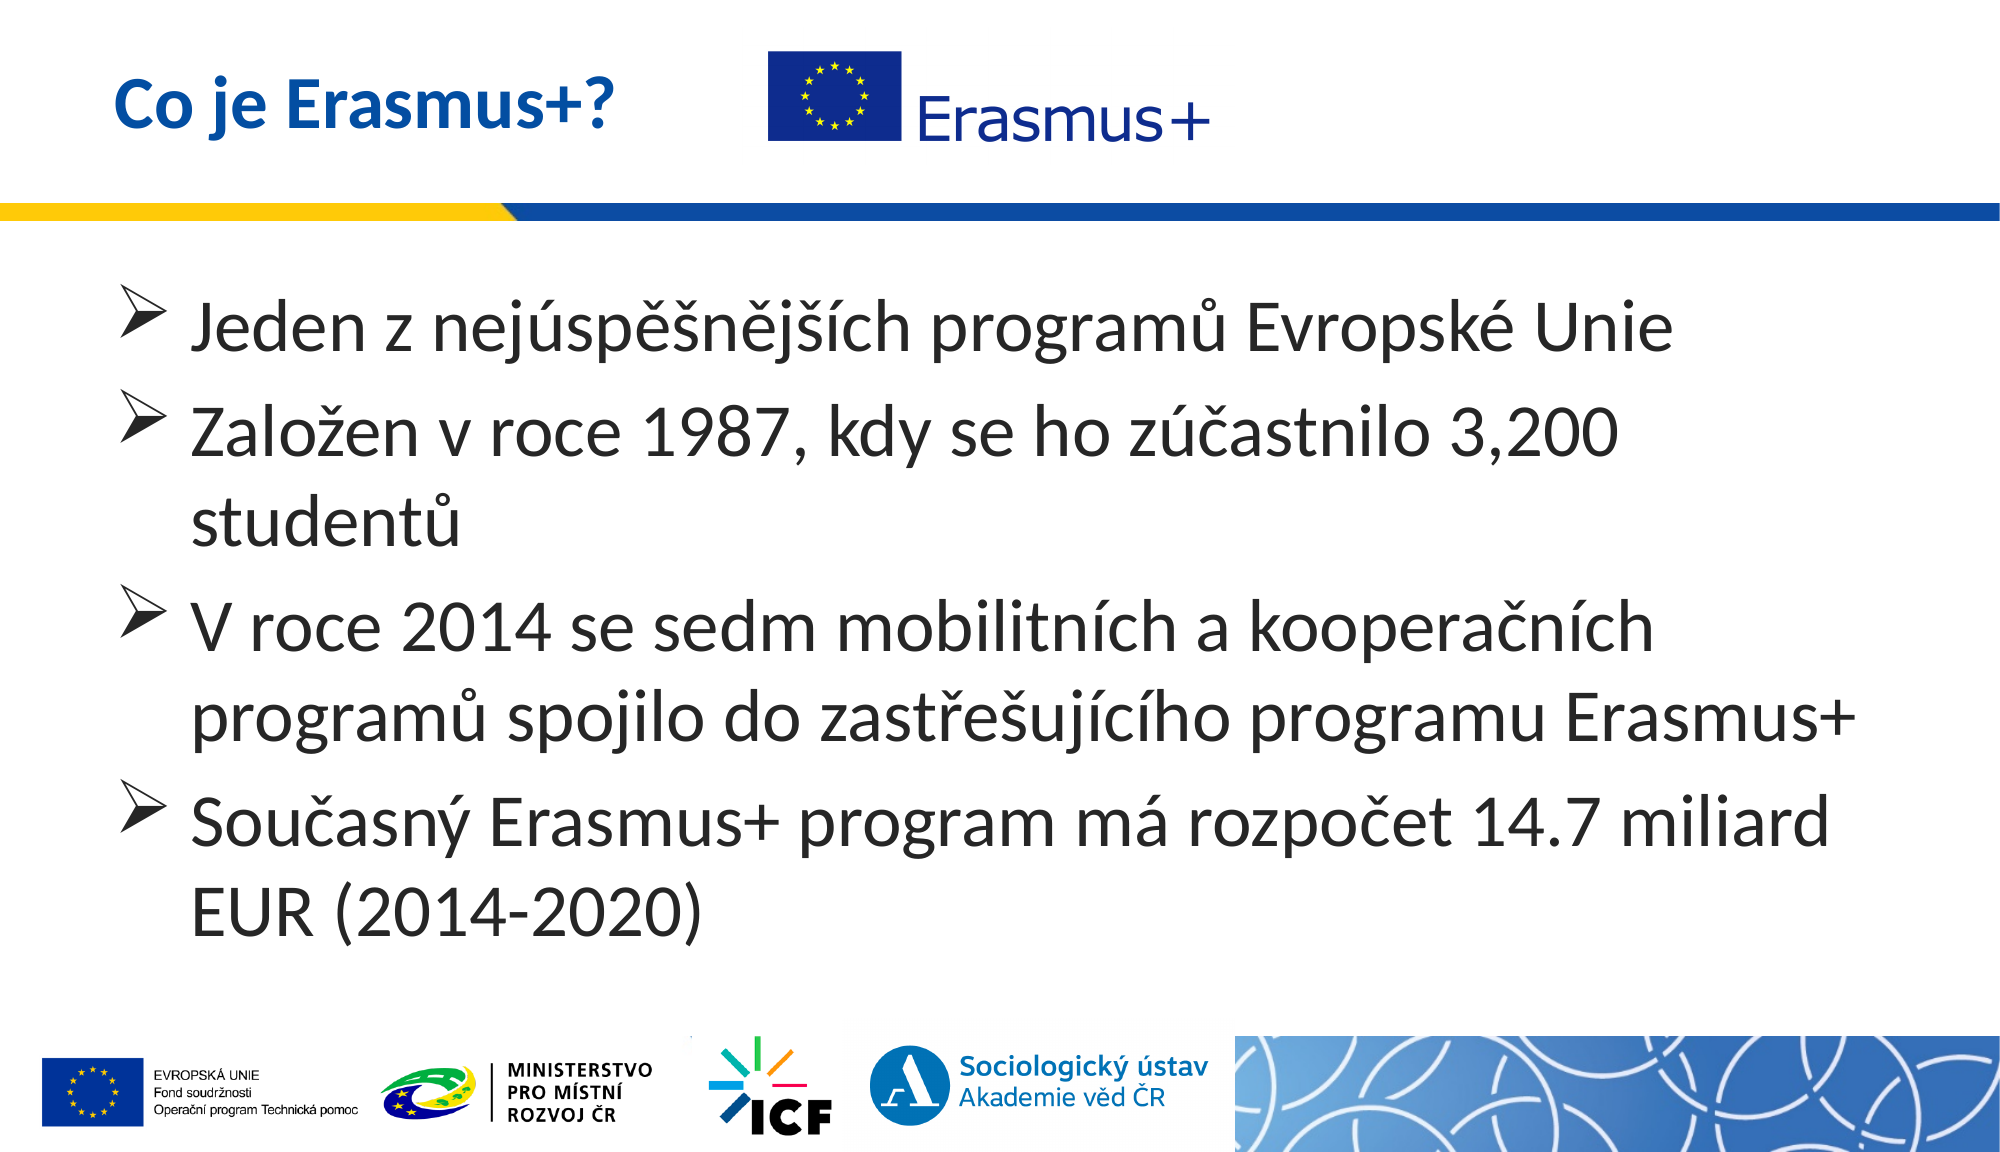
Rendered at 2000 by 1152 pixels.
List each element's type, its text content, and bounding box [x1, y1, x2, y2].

list Jeden z nejúspěšnějších programů Evropské Unie Založen v roce 1987, kdy se ho zúčastnilo 3,200 studentů V roce 2014 se sedm mobilitních a kooperačních programů spojilo do zastřešujícího programu Erasmus+ Současný Erasmus+ program má rozpočet 14.7 miliard EUR (2014-2020) [99, 268, 1900, 1029]
title Co je Erasmus+? [99, 46, 1900, 198]
picture [680, 1018, 2000, 1152]
picture [741, 27, 1235, 166]
picture [0, 203, 2000, 221]
picture [19, 1035, 674, 1149]
